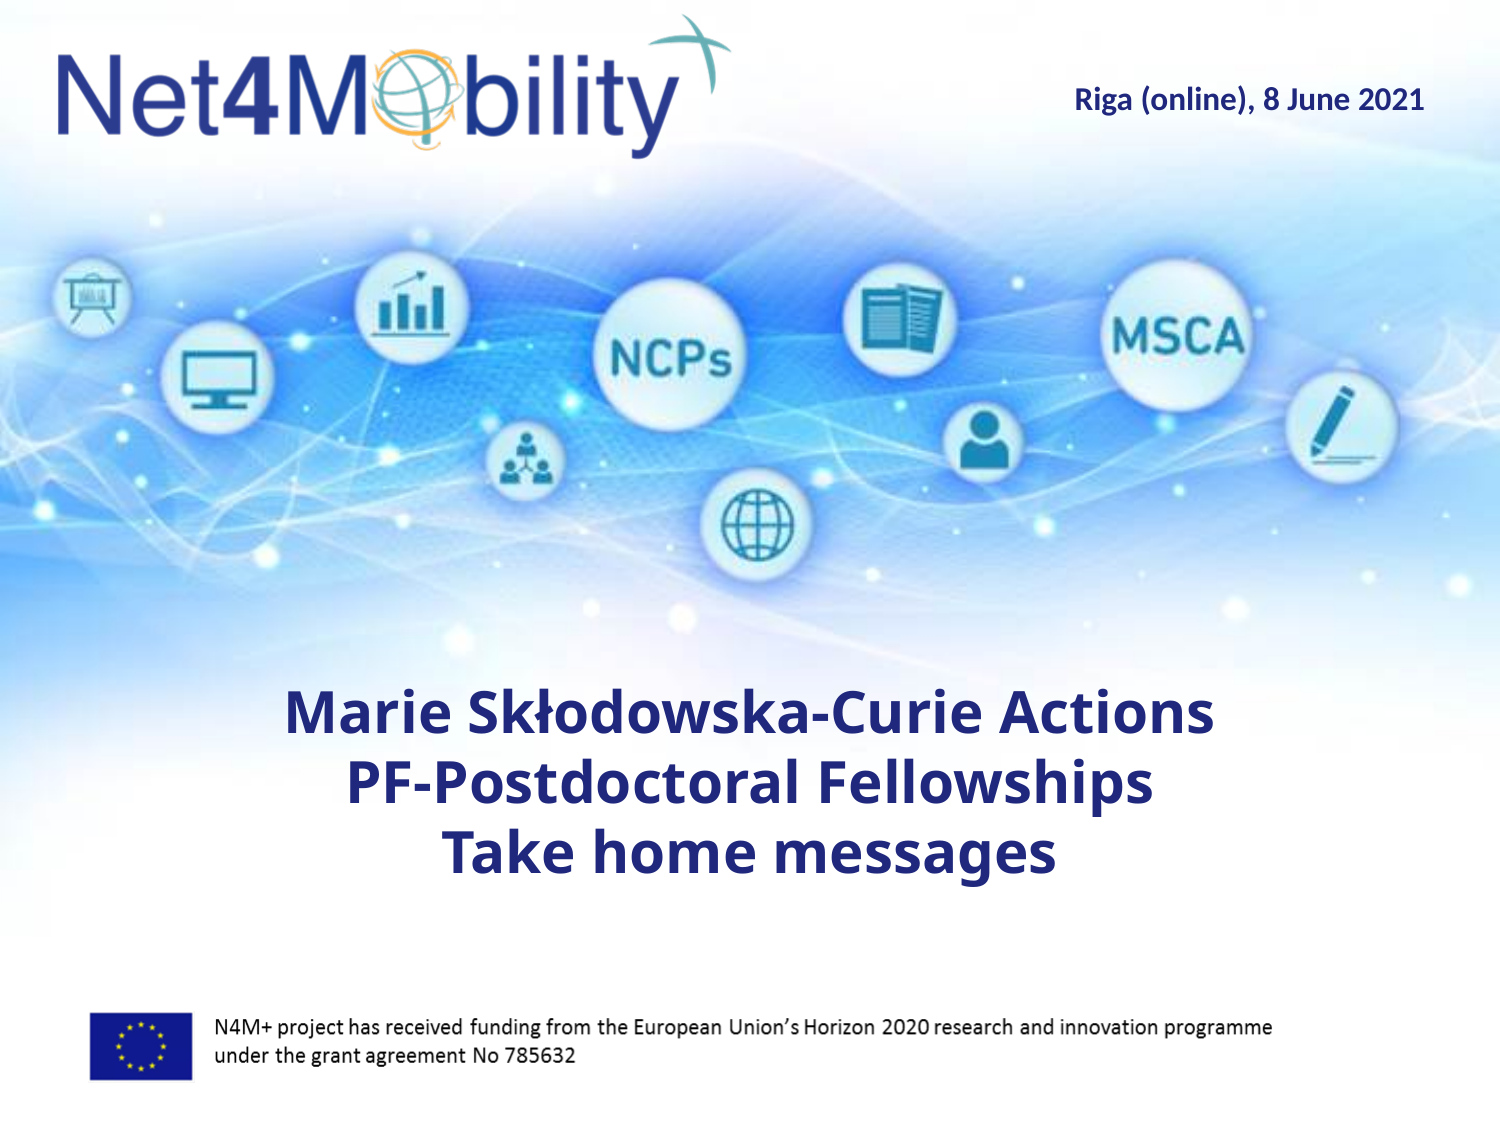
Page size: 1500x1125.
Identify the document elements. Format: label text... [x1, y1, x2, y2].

picture [0, 0, 1500, 420]
text_box Marie Skłodowska-Curie Actions PF-Postdoctoral Fellowships Take home messages [0, 420, 1500, 1125]
text_box Riga (online), 8 June 2021 [873, 32, 1441, 163]
